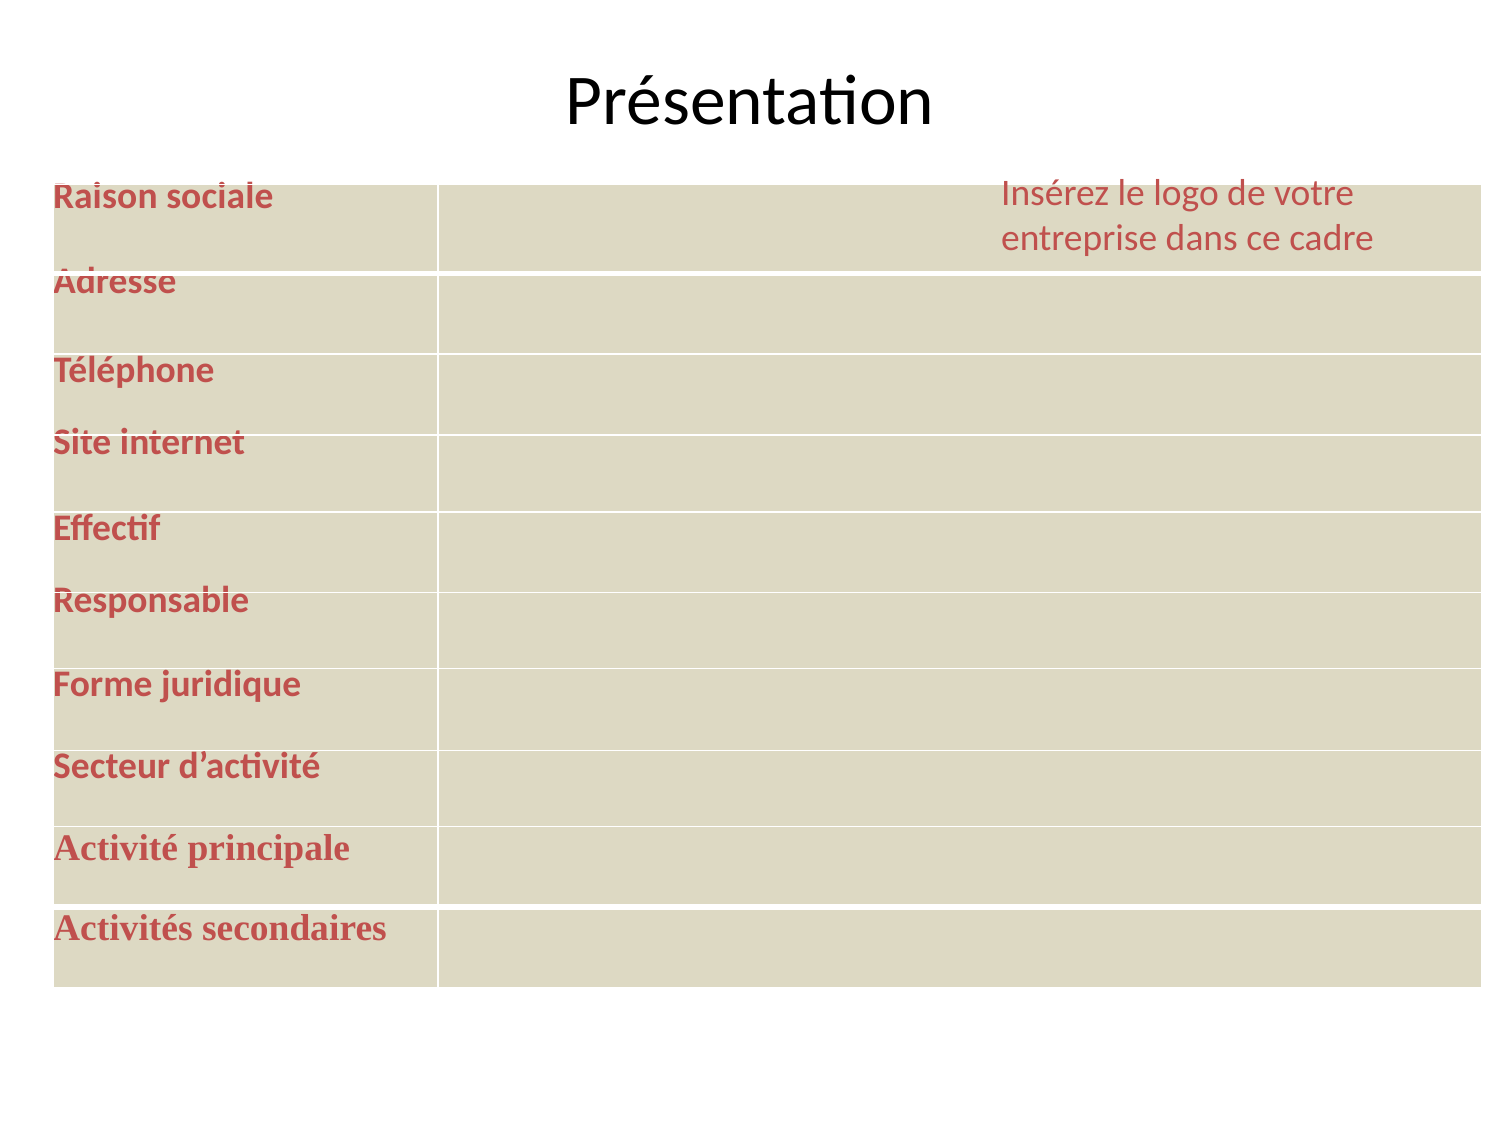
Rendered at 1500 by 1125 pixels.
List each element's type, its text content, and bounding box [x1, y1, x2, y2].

table_cell [439, 669, 1481, 750]
table_cell Site internet [54, 436, 437, 511]
table_cell [439, 436, 1481, 511]
table_cell [439, 827, 1481, 904]
table_cell Effectif [54, 513, 437, 592]
table_cell Responsable [54, 593, 437, 668]
table_header Raison sociale [54, 185, 437, 271]
table_cell Activité principale [54, 827, 437, 904]
table_cell Activités secondaires [54, 910, 437, 987]
table_header [439, 185, 1481, 271]
table_cell [439, 355, 1481, 434]
title Présentation [75, 45, 1425, 184]
table_cell Adresse [54, 276, 437, 353]
text_box Insérez le logo de votre entreprise dans ce cadre [986, 160, 1424, 266]
table_cell Secteur d’activité [54, 751, 437, 826]
table_cell [439, 513, 1481, 592]
table_cell [439, 276, 1481, 353]
table_cell [439, 910, 1481, 987]
table_cell Forme juridique [54, 669, 437, 750]
table_cell [439, 593, 1481, 668]
table_cell [439, 751, 1481, 826]
table_cell Téléphone [54, 355, 437, 434]
